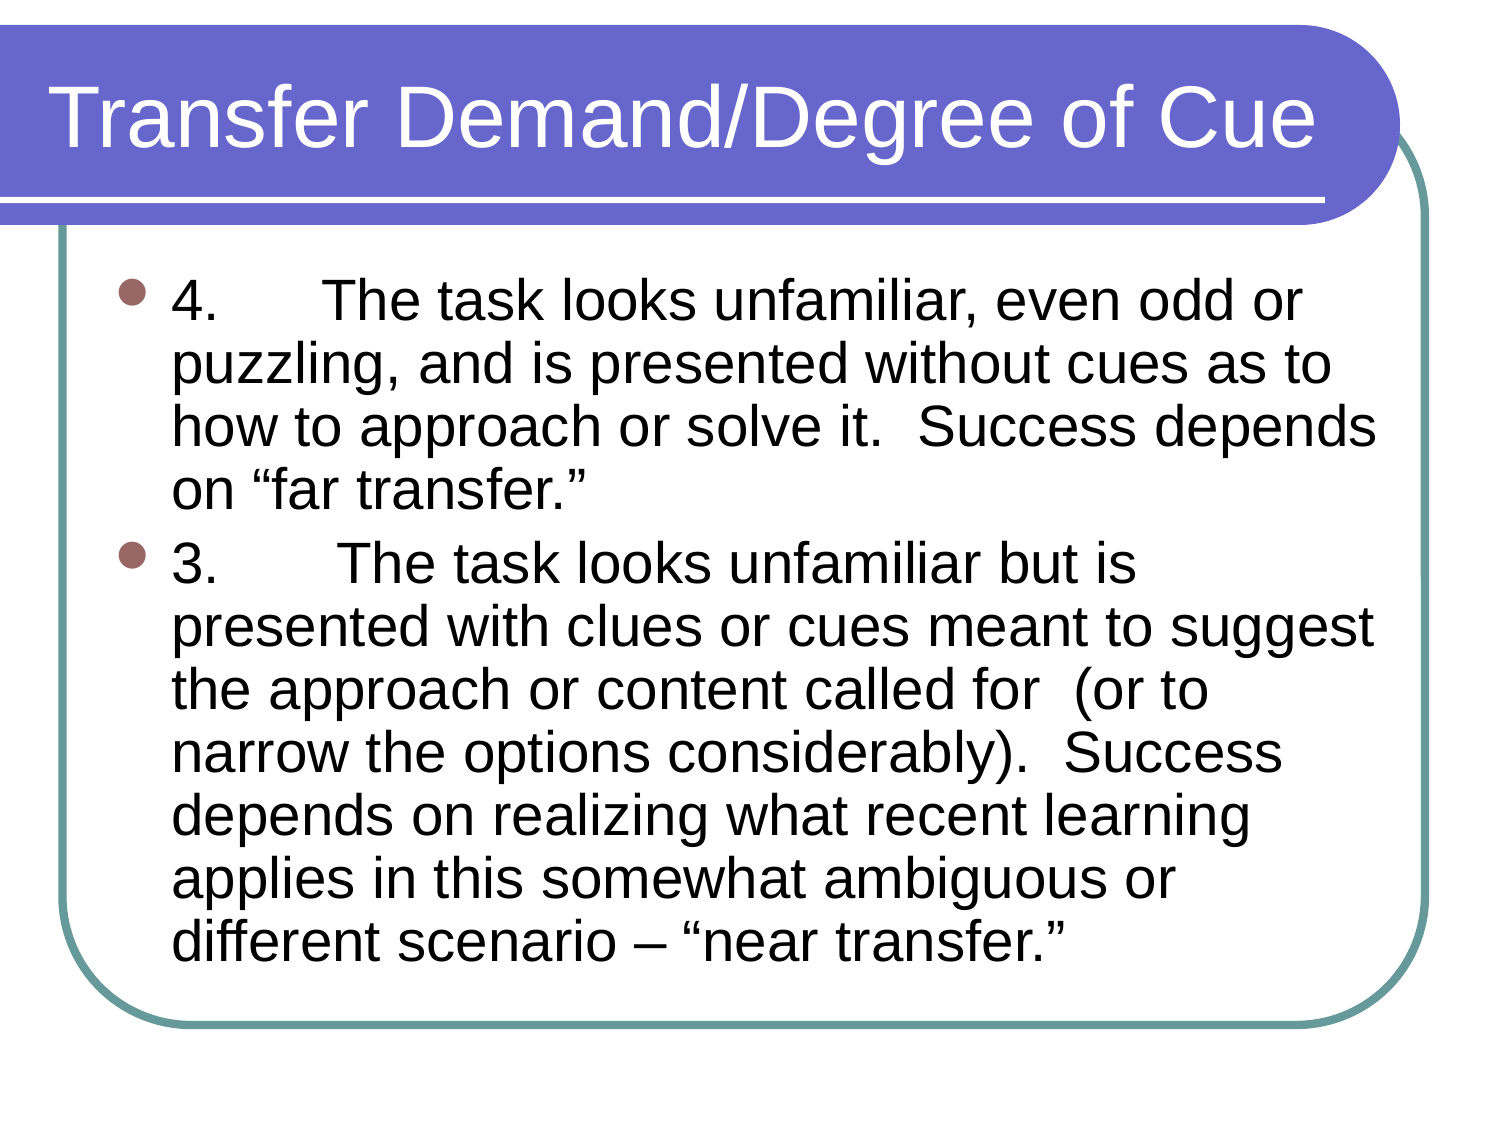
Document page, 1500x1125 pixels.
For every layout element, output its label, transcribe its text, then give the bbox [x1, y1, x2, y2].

list 4. The task looks unfamiliar, even odd or puzzling, and is presented without cues as to how to approach or solve it. Success depends on “far transfer.” 3. The task looks unfamiliar but is presented with clues or cues meant to suggest the approach or content called for (or to narrow the options considerably). Success depends on realizing what recent learning applies in this somewhat ambiguous or different scenario – “near transfer.” [99, 262, 1401, 988]
title Transfer Demand/Degree of Cue [31, 37, 1348, 188]
